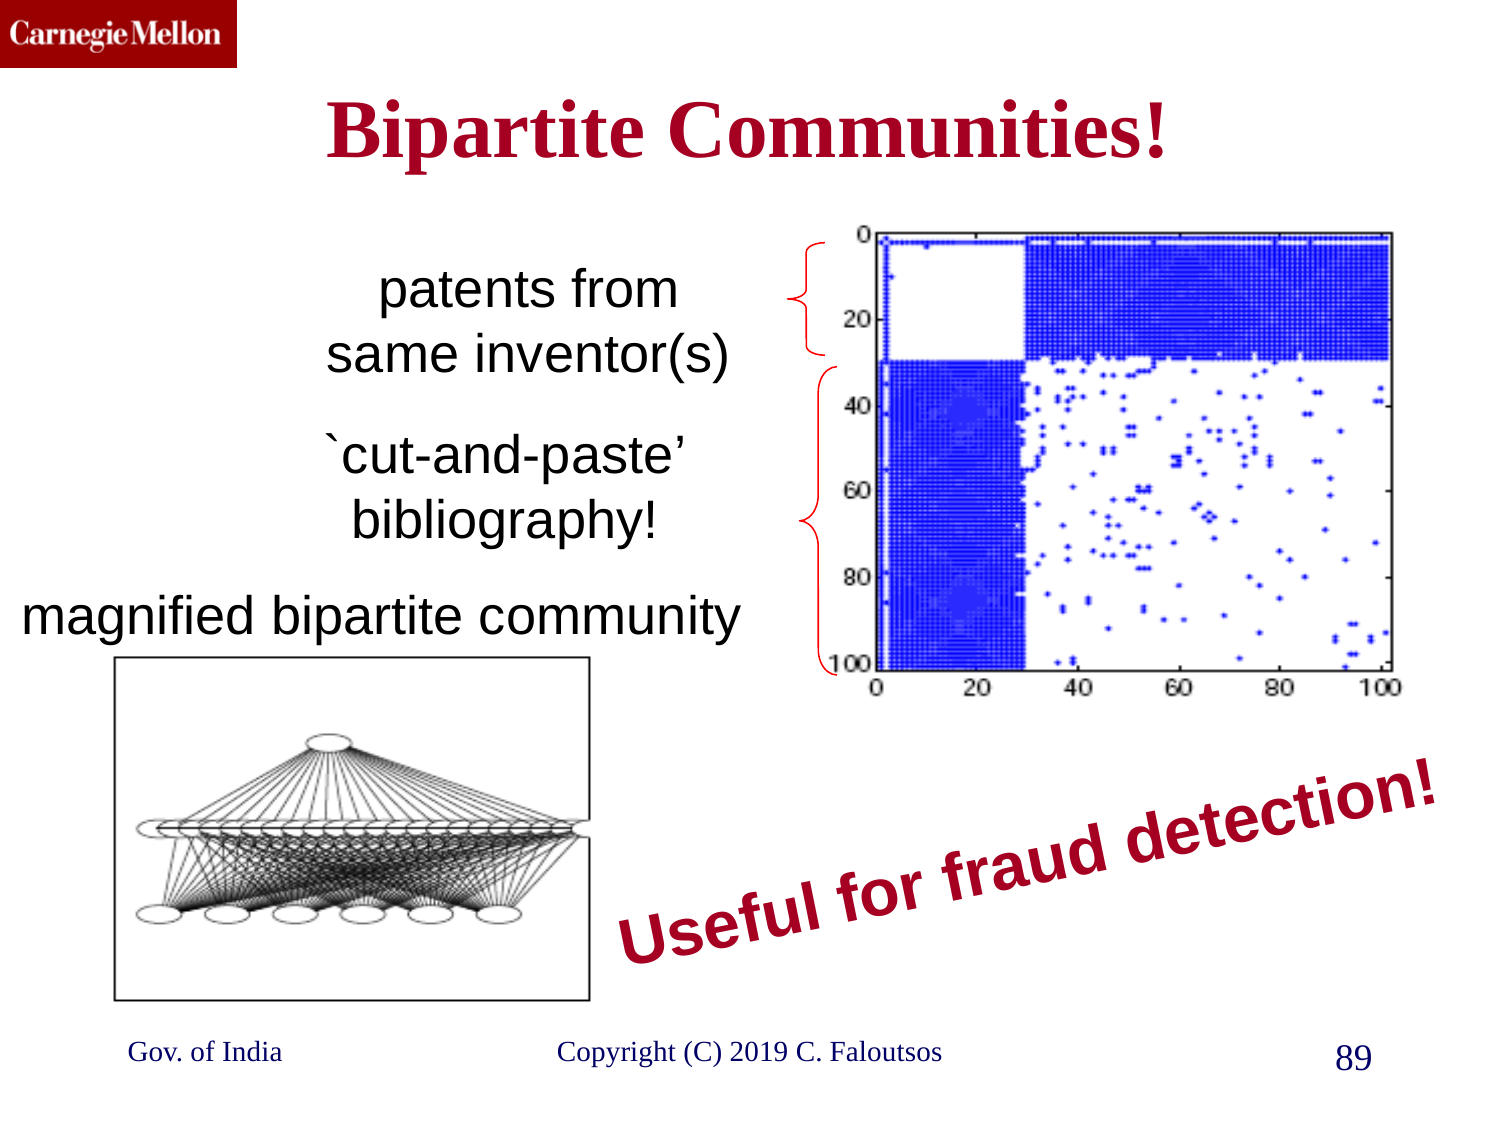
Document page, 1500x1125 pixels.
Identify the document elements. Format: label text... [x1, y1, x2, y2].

picture [78, 622, 609, 1011]
text_box [787, 243, 819, 355]
text_box Useful for fraud detection! [612, 726, 1461, 992]
text_box patents from same inventor(s) [375, 245, 684, 321]
text_box [799, 385, 819, 657]
footer Copyright (C) 2019 C. Faloutsos [512, 1024, 988, 1101]
slide_number 89 [1074, 1024, 1388, 1101]
picture [0, 0, 237, 68]
slide_number Gov. of India [112, 1024, 426, 1101]
text_box magnified bipartite community [6, 589, 758, 652]
text_box `cut-and-paste’ bibliography! [376, 412, 635, 487]
picture [824, 187, 1422, 716]
title Bipartite Communities! [92, 60, 1404, 188]
